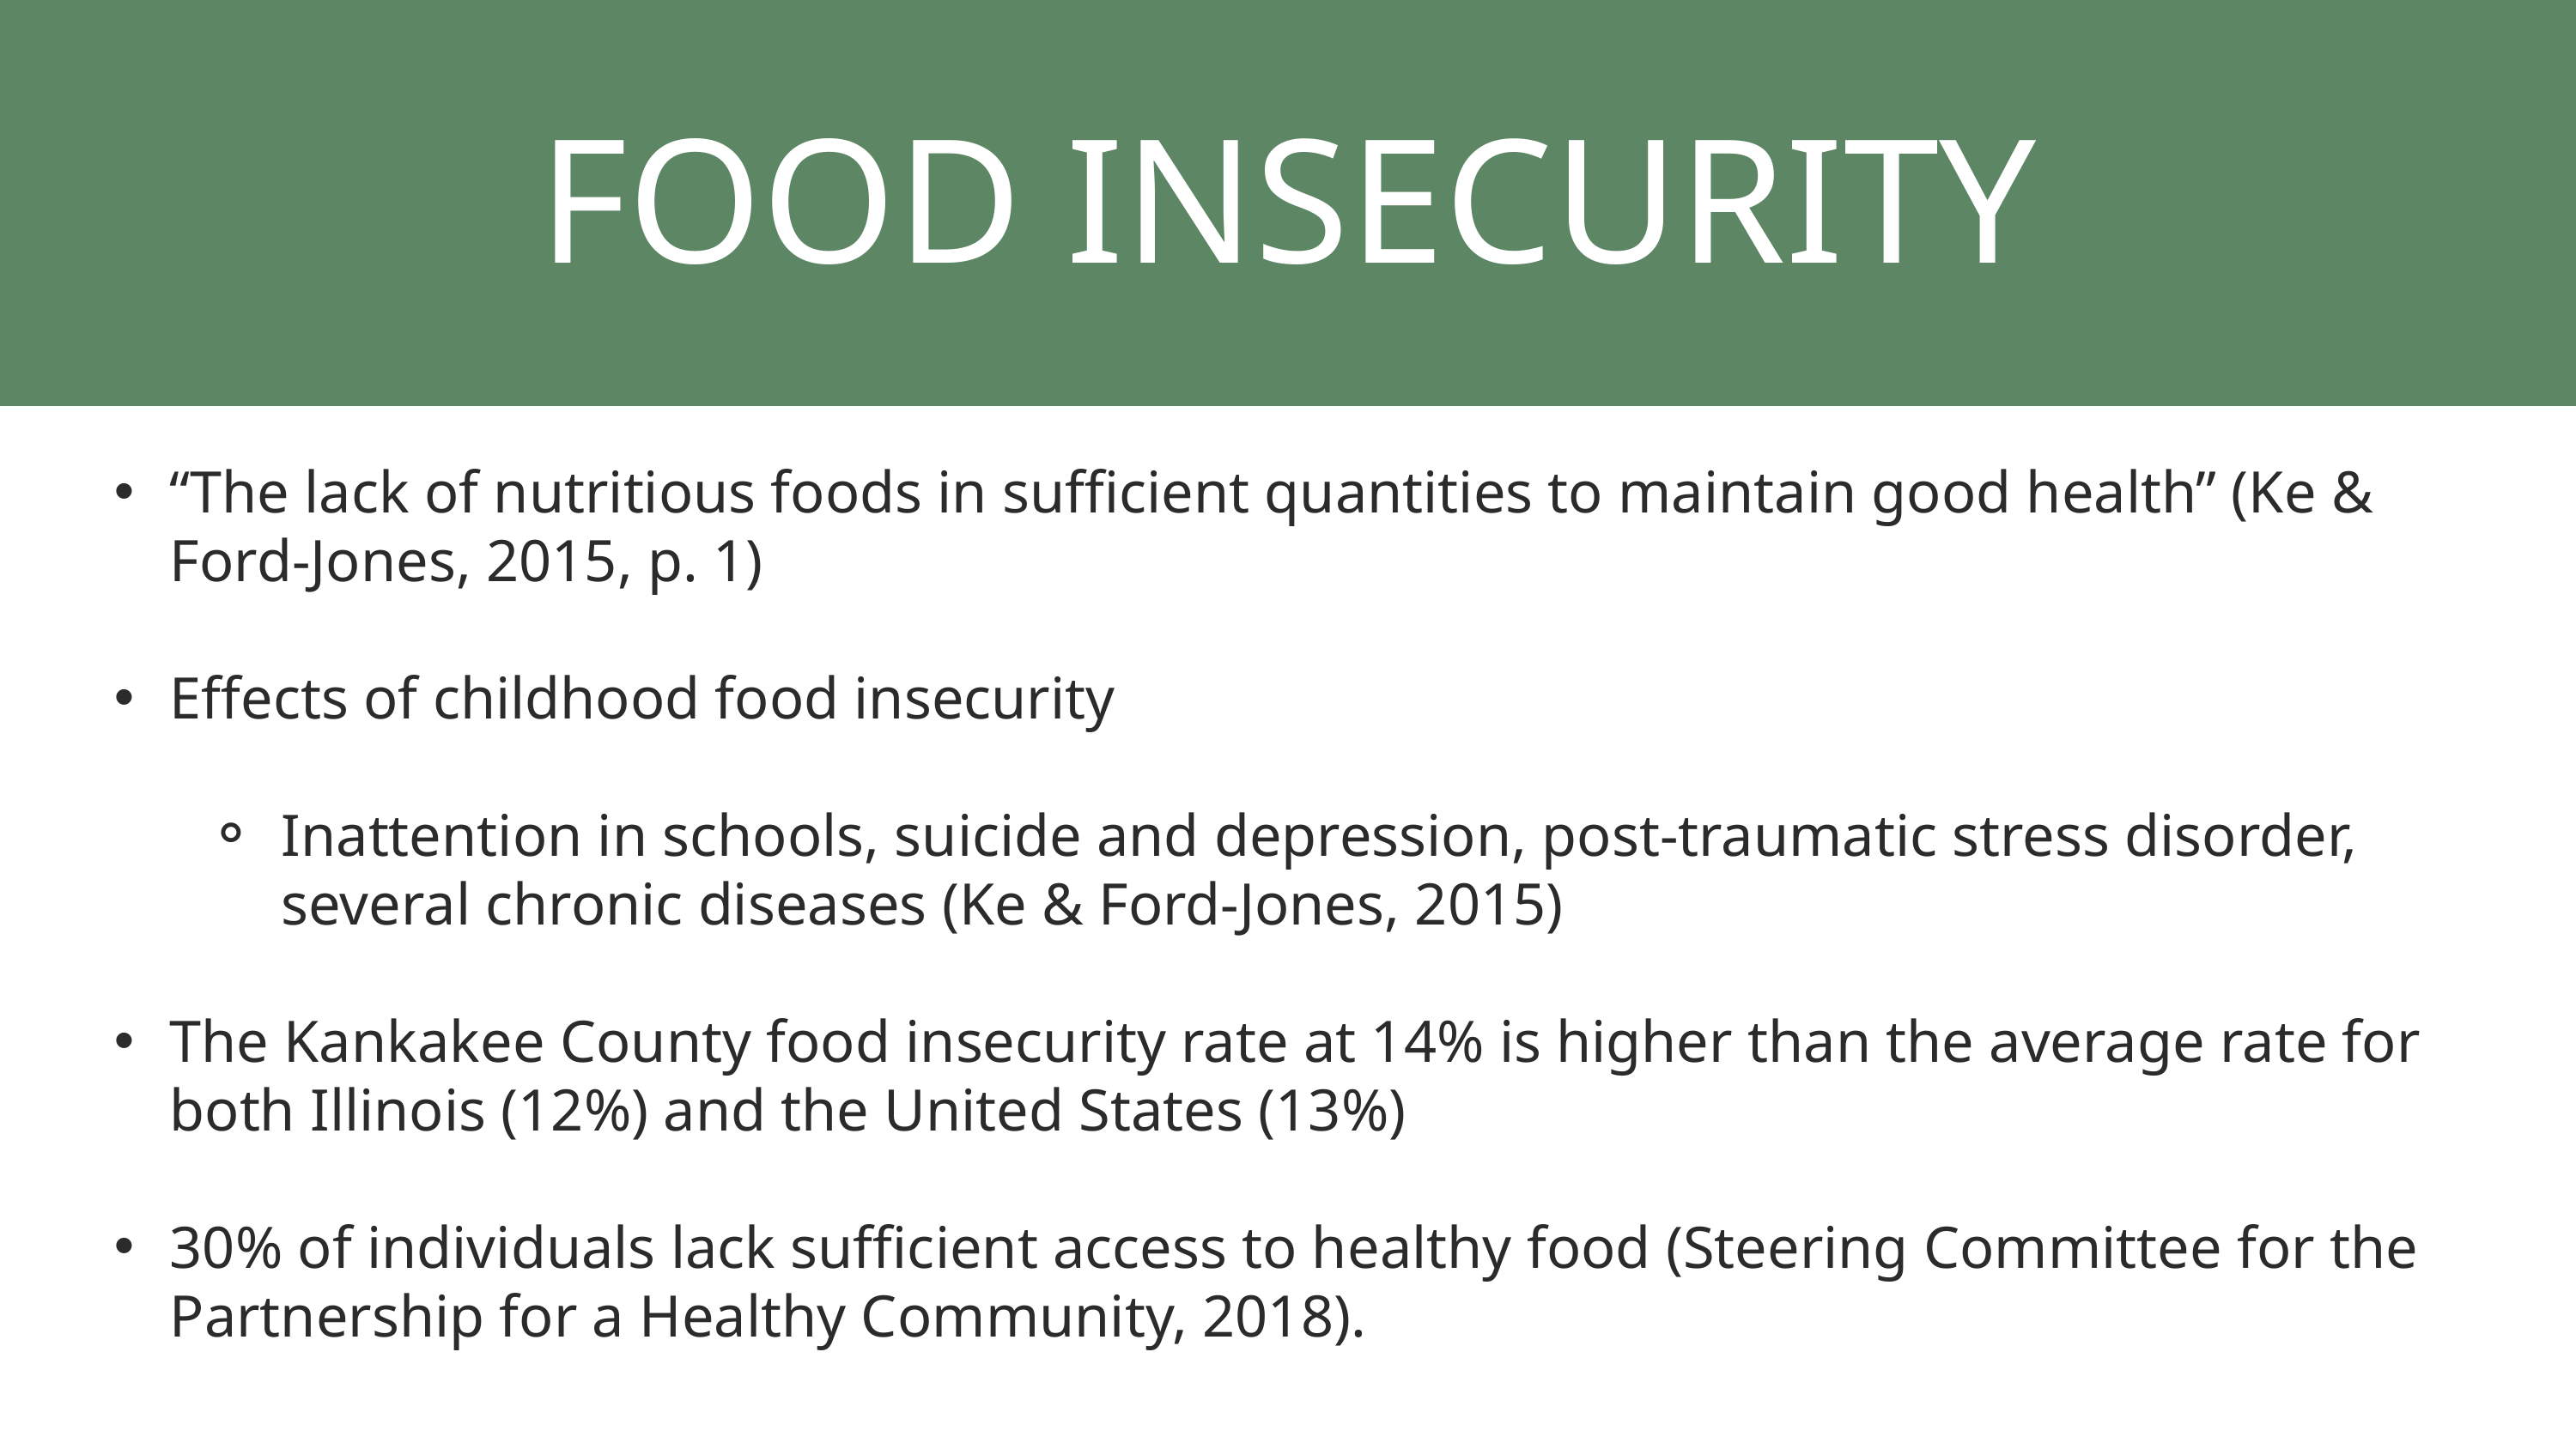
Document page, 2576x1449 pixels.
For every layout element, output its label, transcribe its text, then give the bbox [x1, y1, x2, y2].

text_box FOOD INSECURITY [105, 125, 2471, 298]
text_box [0, 0, 2576, 406]
text_box “The lack of nutritious foods in sufficient quantities to maintain good health” (Ke & Ford-Jones, 2015, p. 1) Effects of childhood food insecurity Inattention in schools, suicide and depression, post-traumatic stress disorder, several chronic diseases (Ke & Ford-Jones, 2015) The Kankakee County food insecurity rate at 14% is higher than the average rate for both Illinois (12%) and the United States (13%) 30% of individuals lack sufficient access to healthy food (Steering Committee for the Partnership for a Healthy Community, 2018). [58, 456, 2518, 1349]
